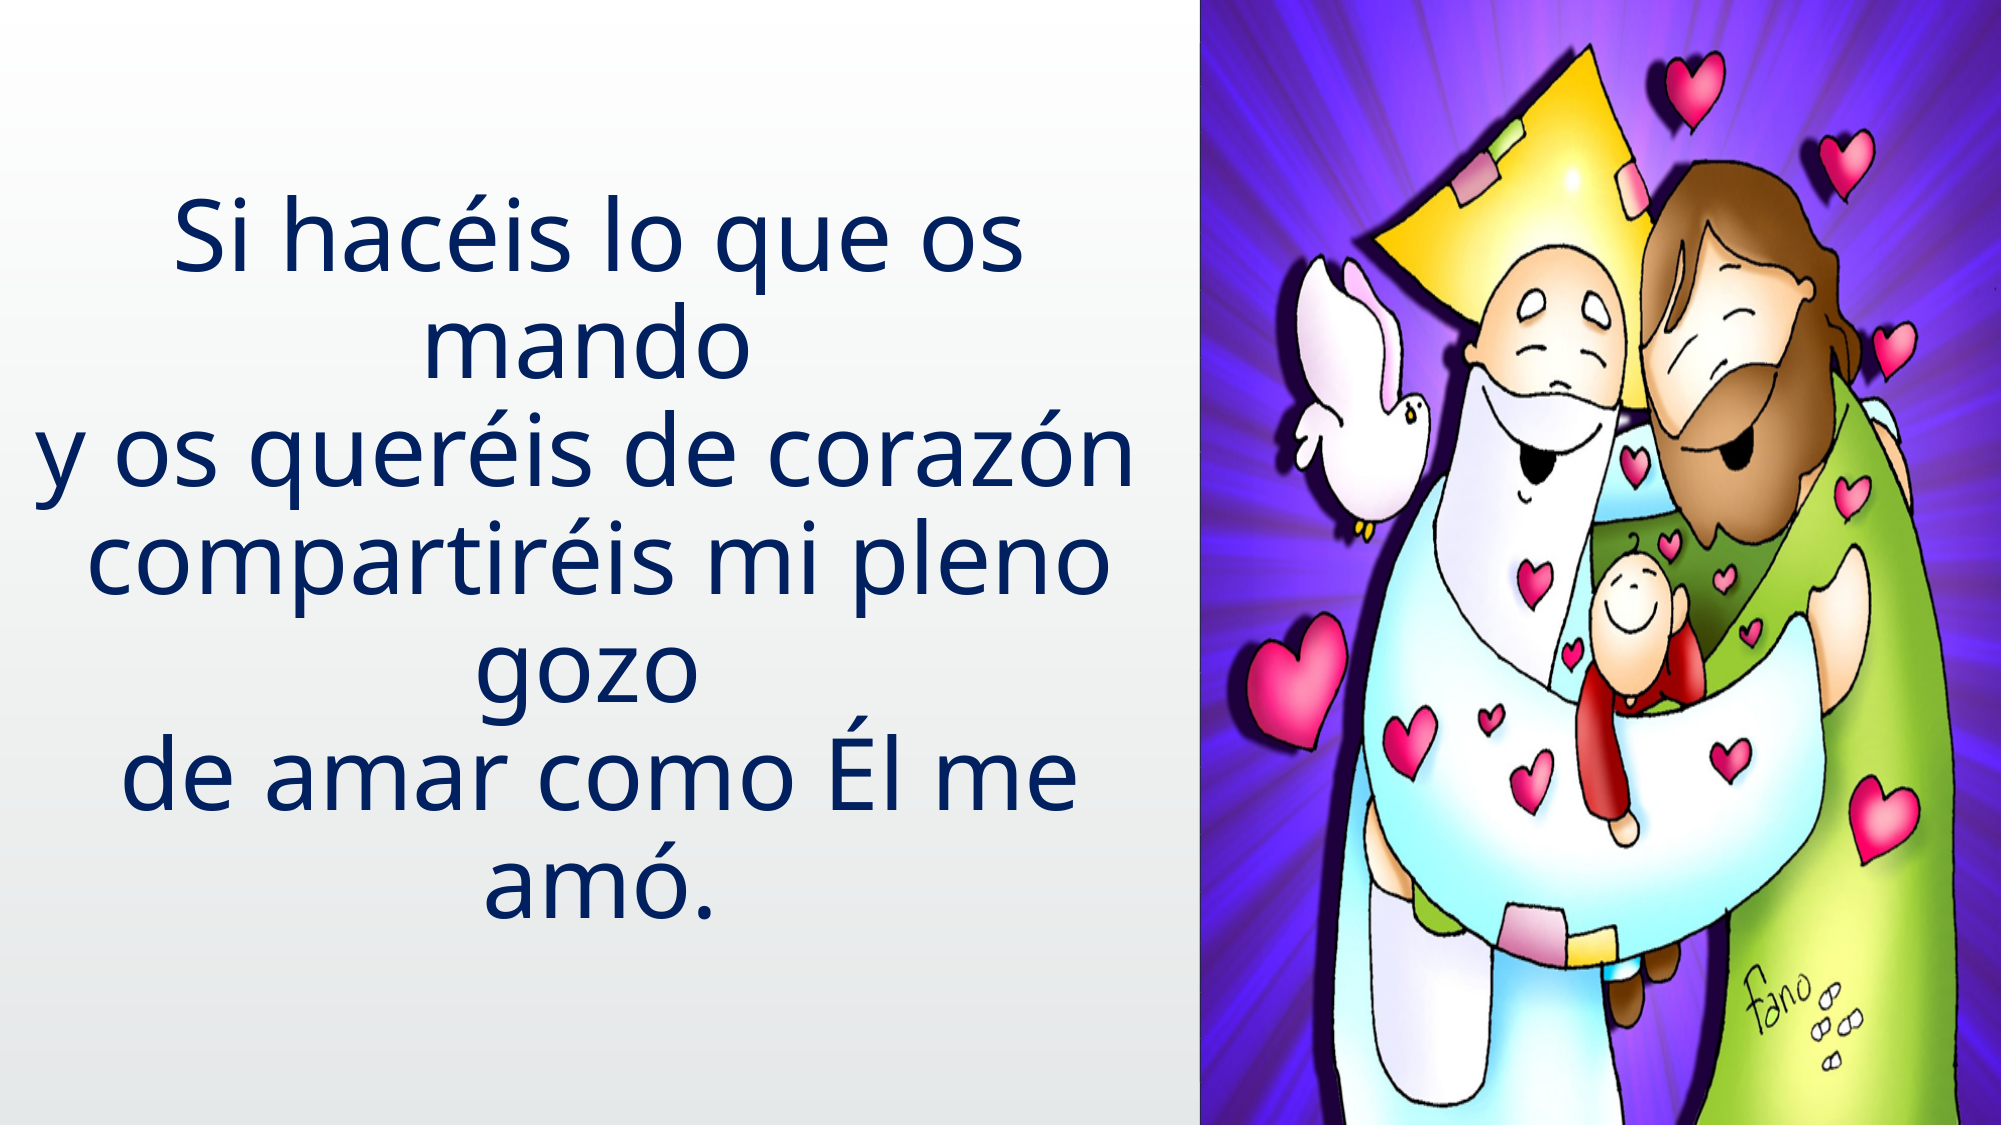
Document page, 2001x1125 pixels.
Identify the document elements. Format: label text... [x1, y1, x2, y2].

picture [1200, 0, 2001, 1125]
title Si hacéis lo que os mando y os queréis de corazón compartiréis mi pleno gozo de amar como Él me amó. [0, 0, 1200, 1125]
